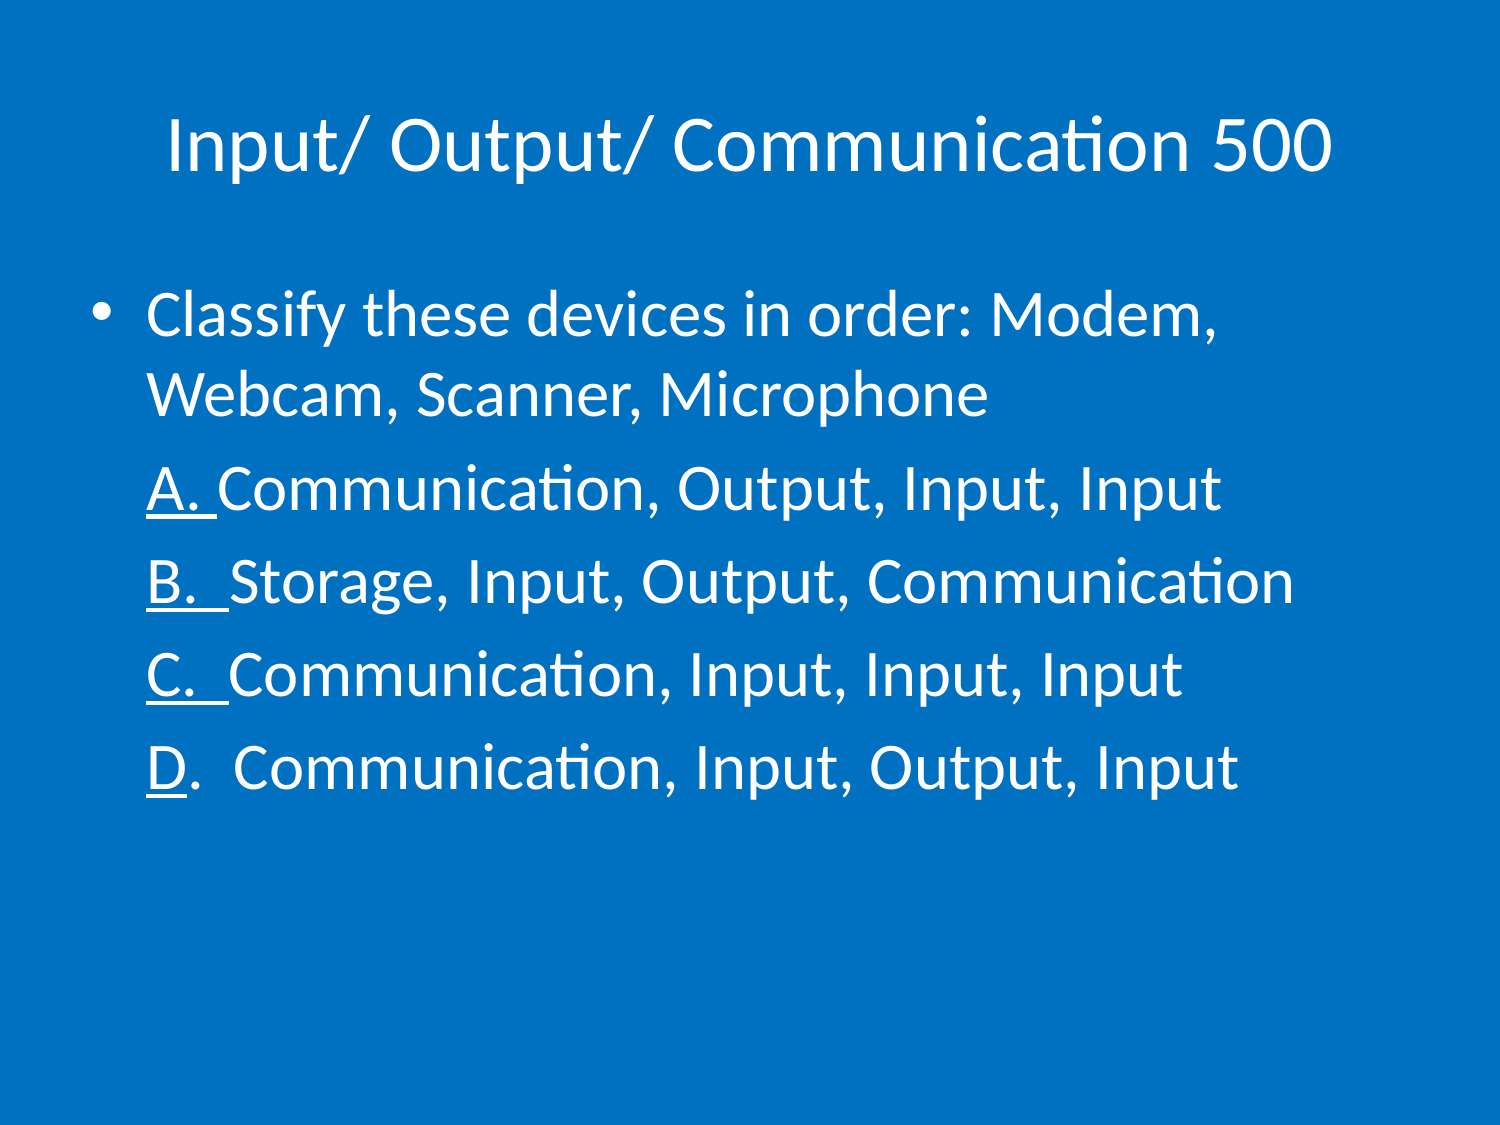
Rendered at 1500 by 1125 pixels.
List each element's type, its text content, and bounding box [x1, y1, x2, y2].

title Input/ Output/ Communication 500 [75, 45, 1425, 233]
list Classify these devices in order: Modem, Webcam, Scanner, Microphone A. Communication, Output, Input, Input B. Storage, Input, Output, Communication C. Communication, Input, Input, Input D. Communication, Input, Output, Input [75, 262, 1425, 1005]
